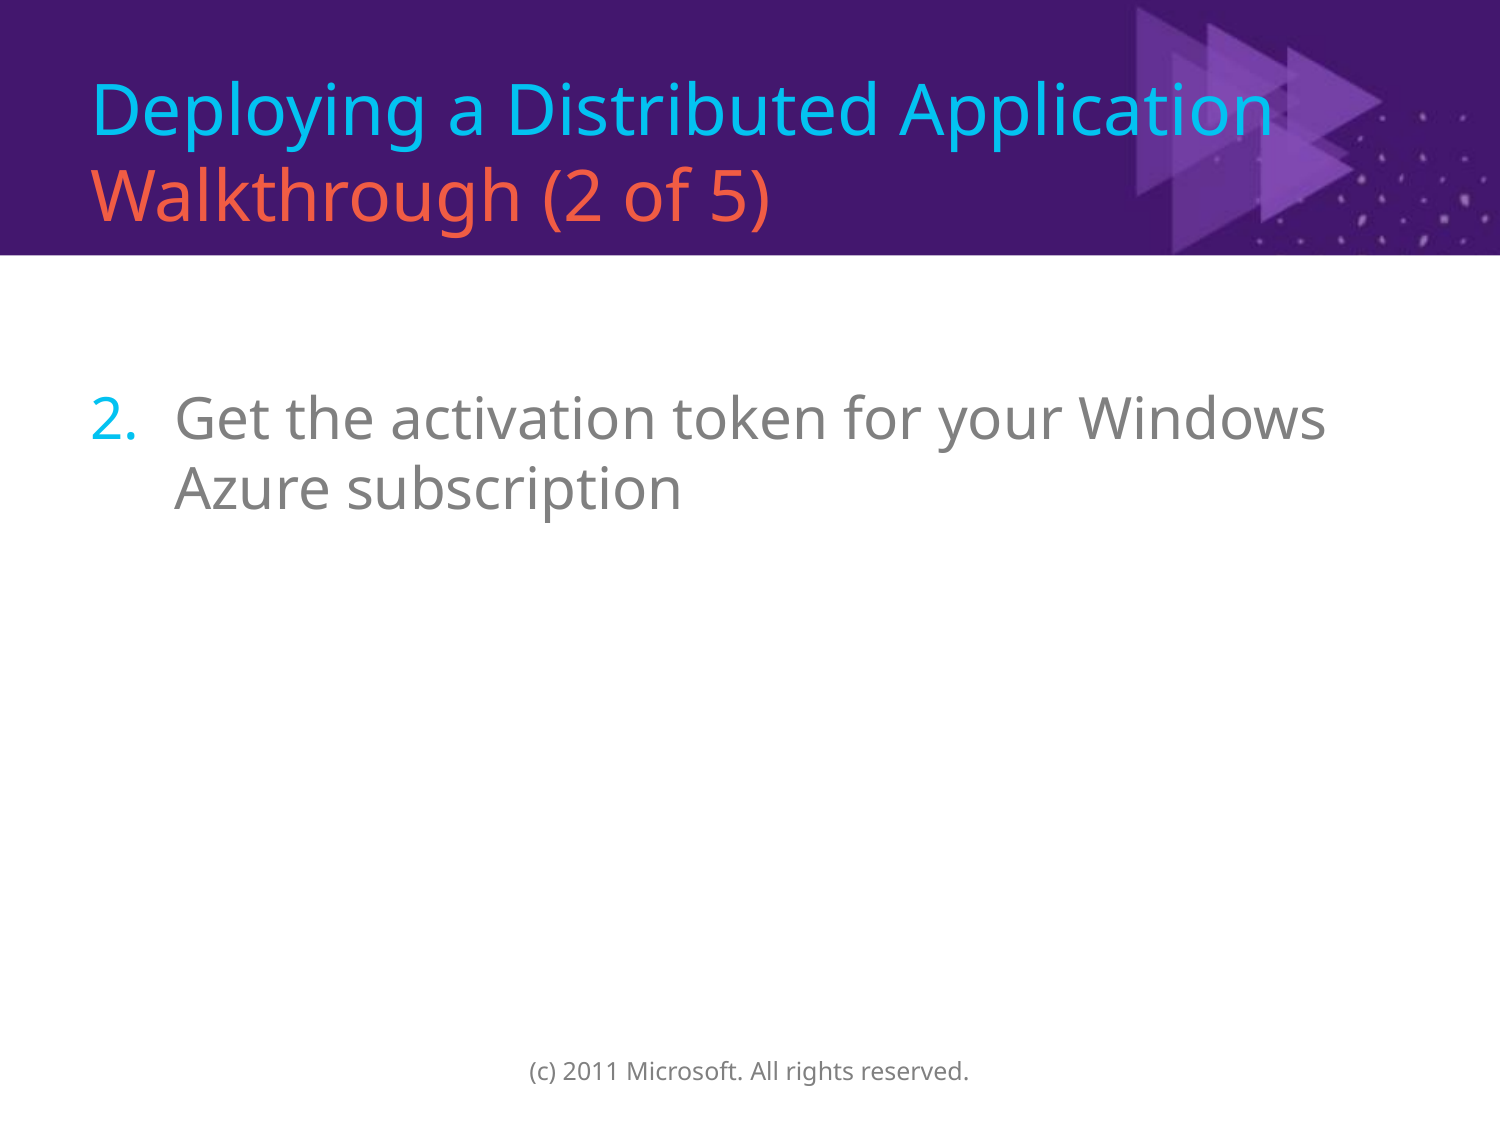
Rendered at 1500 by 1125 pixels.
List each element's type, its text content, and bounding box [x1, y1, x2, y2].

picture [0, 0, 1500, 255]
list Get the activation token for your Windows Azure subscription [75, 373, 1425, 1005]
footer (c) 2011 Microsoft. All rights reserved. [512, 1042, 988, 1103]
title Deploying a Distributed Application Walkthrough (2 of 5) [75, 56, 1425, 244]
